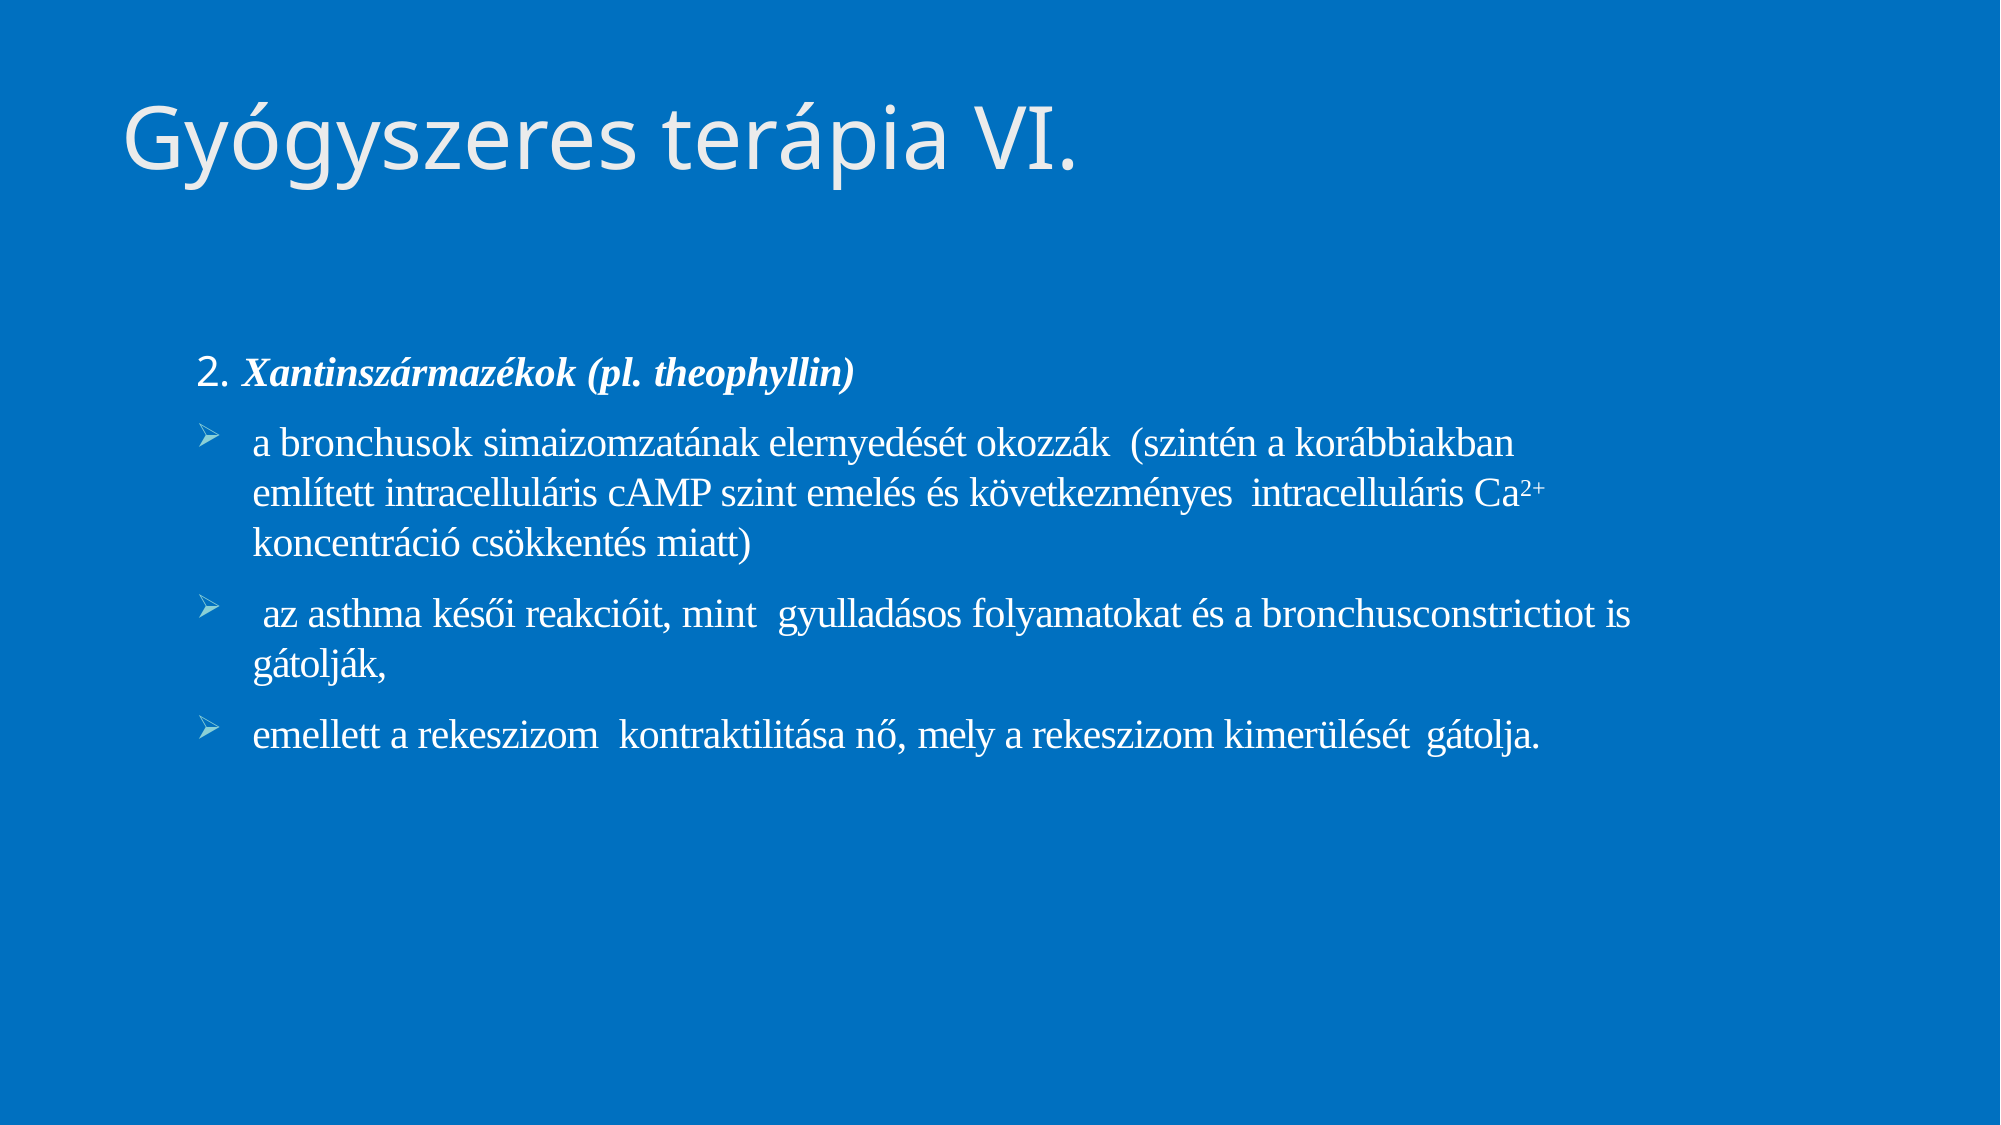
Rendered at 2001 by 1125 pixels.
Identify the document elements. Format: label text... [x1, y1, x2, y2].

list 2. Xantinszármazékok (pl. theophyllin) a bronchusok simaizomzatának elernyedését okozzák (szintén a korábbiakban említett intracelluláris cAMP szint emelés és következményes intracelluláris Ca2+ koncentráció csökkentés miatt) az asthma késői reakcióit, mint gyulladásos folyamatokat és a bronchusconstrictiot is gátolják, emellett a rekeszizom kontraktilitása nő, mely a rekeszizom kimerülését gátolja. [181, 336, 1649, 1025]
title Gyógyszeres terápia VI. [106, 74, 1649, 304]
